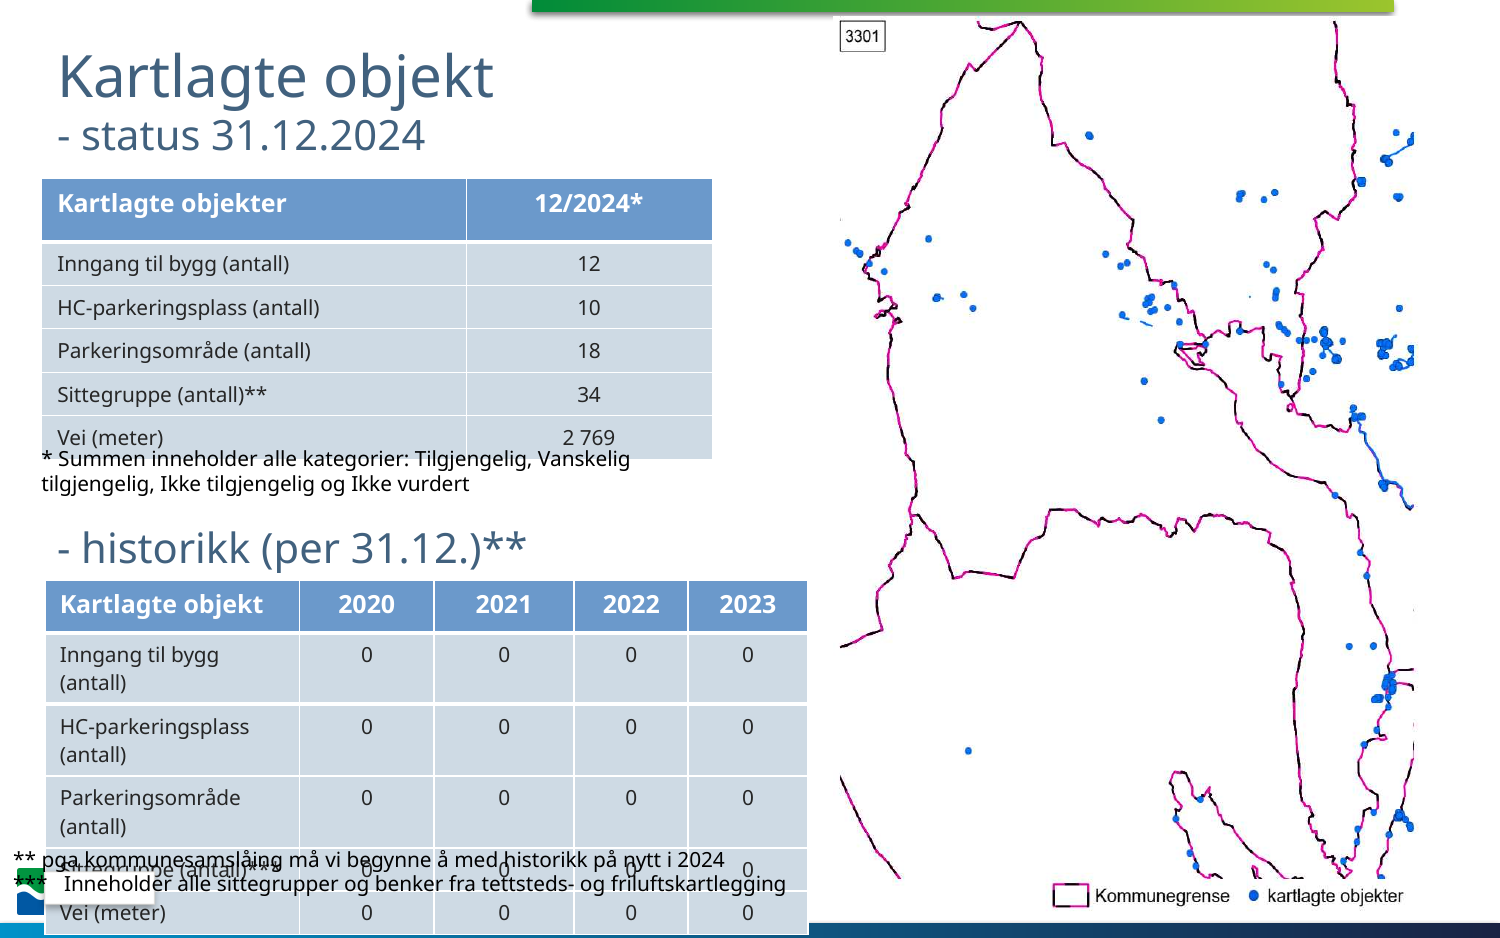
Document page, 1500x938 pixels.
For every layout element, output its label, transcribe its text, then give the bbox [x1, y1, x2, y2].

text_box - historikk (per 31.12.)** [42, 496, 828, 580]
table_cell 0 [689, 777, 807, 847]
table_cell HC-parkeringsplass (antall) [46, 706, 299, 775]
table_cell Parkeringsområde (antall) [46, 777, 299, 838]
text_box Kartlagte objekt - status 31.12.2024 [42, 24, 828, 167]
table_cell Parkeringsområde (antall) [42, 329, 466, 372]
table_cell 0 [300, 904, 433, 934]
table_cell 18 [467, 329, 712, 372]
table_cell 12 [467, 244, 712, 285]
table_cell 0 [300, 777, 433, 838]
table_cell Inngang til bygg (antall) [46, 635, 299, 702]
text_box * Summen inneholder alle kategorier: Tilgjengelig, Vanskelig tilgjengelig, Ikke tilgjengelig og Ikke vurdert [26, 438, 711, 504]
table_cell 0 [435, 635, 573, 702]
table_header Kartlagte objekter [42, 179, 466, 240]
table_cell HC-parkeringsplass (antall) [42, 286, 466, 328]
table_cell Sittegruppe (antall)** [42, 373, 466, 415]
table_cell 0 [300, 706, 433, 775]
table_header 2021 [435, 581, 573, 631]
table_cell Vei (meter) [42, 416, 466, 438]
table_header 2020 [300, 581, 433, 631]
table_cell 0 [689, 706, 807, 775]
table_cell 10 [467, 286, 712, 328]
table_cell Inngang til bygg (antall) [42, 244, 466, 285]
table_cell 0 [300, 635, 433, 702]
table_cell 0 [575, 777, 687, 838]
table_cell Vei (meter) [46, 904, 299, 934]
table_cell 0 [575, 904, 687, 934]
table_header 2022 [575, 581, 687, 631]
table_cell 0 [689, 635, 807, 702]
table_cell 0 [689, 892, 807, 934]
table_cell 0 [435, 777, 573, 838]
table_cell 0 [435, 904, 573, 934]
table_header 2023 [689, 581, 807, 631]
table_header Kartlagte objekt [46, 581, 299, 631]
table_cell 0 [575, 706, 687, 775]
table_cell 0 [435, 706, 573, 775]
text_box ** pga kommunesamslåing må vi begynne å med historikk på nytt i 2024 *** Inneholder alle sittegrupper og benker fra tettsteds- og friluftskartlegging [0, 838, 802, 904]
table_cell 0 [802, 849, 807, 890]
picture [833, 16, 1419, 913]
table_cell 0 [575, 635, 687, 702]
table_cell 34 [467, 373, 712, 415]
table_cell 2 769 [467, 416, 712, 459]
table_header 12/2024* [467, 179, 712, 240]
